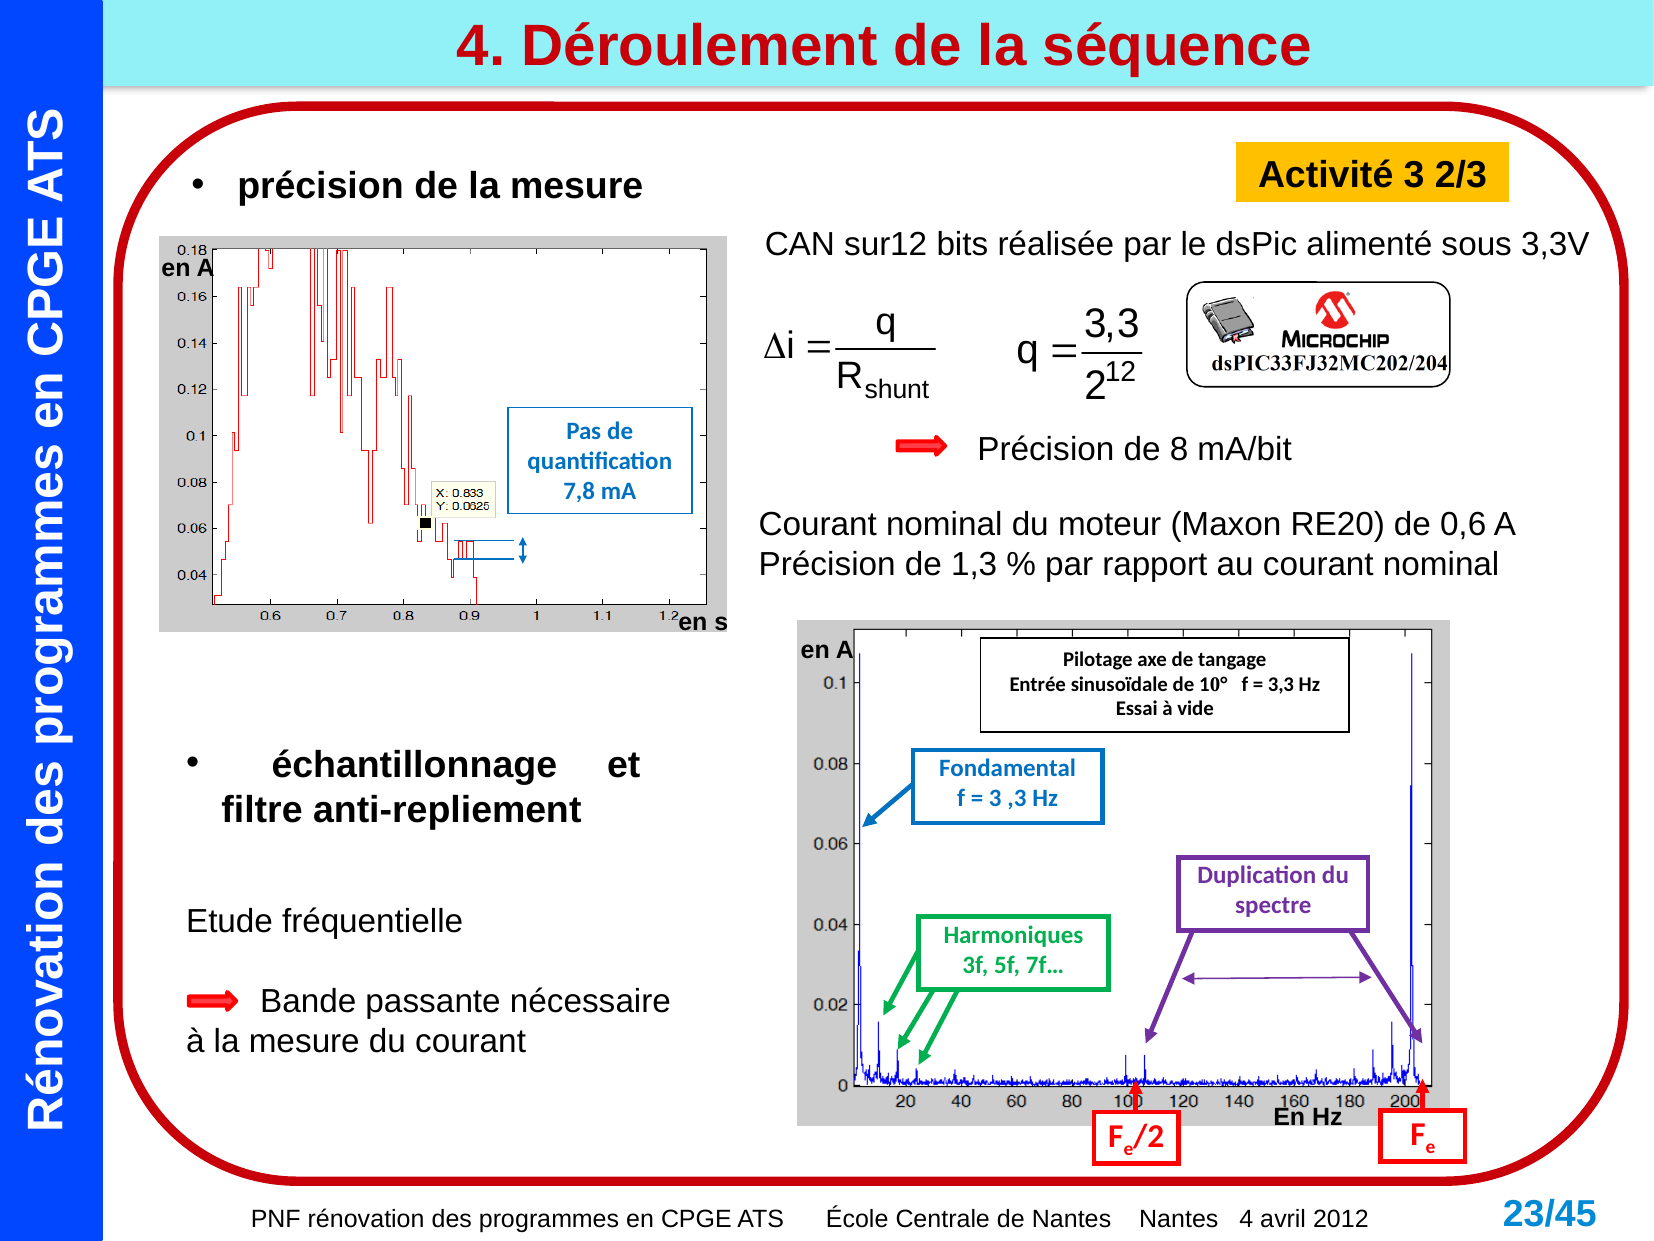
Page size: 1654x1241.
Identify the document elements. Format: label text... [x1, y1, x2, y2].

text_box Courant nominal du moteur (Maxon RE20) de 0,6 A Précision de 1,3 % par rapport au courant nominal [749, 494, 1571, 590]
text_box [115, 104, 1627, 1184]
text_box [895, 435, 948, 457]
text_box Précision de 8 mA/bit [962, 419, 1312, 475]
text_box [1009, 293, 1152, 410]
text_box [1186, 281, 1451, 387]
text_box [785, 619, 1450, 1139]
text_box [186, 990, 239, 1012]
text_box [755, 293, 947, 409]
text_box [1380, 1078, 1466, 1162]
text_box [146, 235, 745, 644]
text_box précision de la mesure [176, 153, 659, 214]
text_box Activité 3 2/3 [1236, 142, 1509, 202]
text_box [1093, 1079, 1179, 1164]
text_box CAN sur12 bits réalisée par le dsPic alimenté sous 3,3V [749, 215, 1607, 270]
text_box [1145, 857, 1423, 1044]
text_box 4. Déroulement de la séquence [442, 1, 1328, 85]
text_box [861, 749, 1103, 828]
text_box Etude fréquentielle Bande passante nécessaire à la mesure du courant [171, 891, 709, 1106]
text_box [883, 916, 1109, 1066]
text_box échantillonnage et filtre anti-repliement [171, 732, 656, 837]
